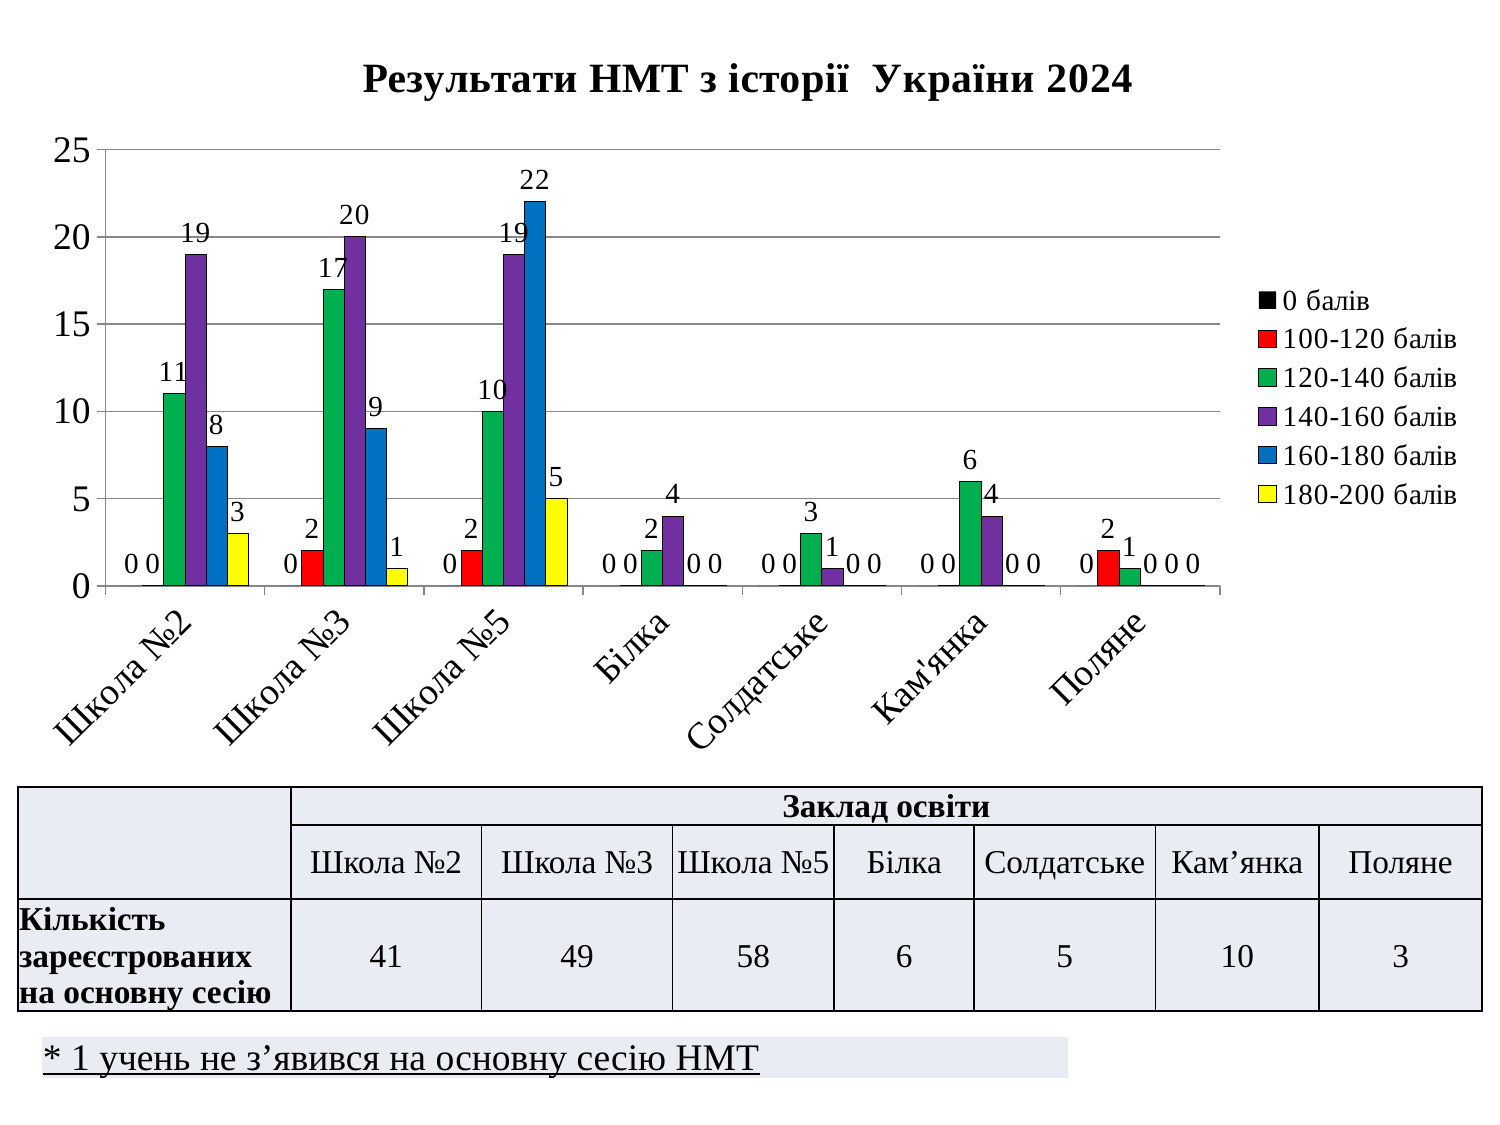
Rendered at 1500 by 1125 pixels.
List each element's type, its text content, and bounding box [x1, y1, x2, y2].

table_cell Поляне [1320, 826, 1481, 898]
table_cell Солдатське [975, 826, 1155, 898]
table_cell 6 [835, 900, 973, 1010]
chart [17, 18, 1480, 776]
table_cell 49 [482, 900, 672, 1010]
table_cell 5 [975, 900, 1155, 1010]
table_cell Школа №2 [292, 826, 481, 898]
table_header [19, 788, 290, 898]
table_cell 41 [292, 900, 481, 1010]
table_cell Кількість зареєстрованих на основну сесію [19, 900, 290, 1010]
table_cell Білка [835, 826, 973, 898]
table_cell Школа №3 [482, 826, 672, 898]
table_header Заклад освіти [292, 788, 1481, 824]
table_cell Кам’янка [1156, 826, 1318, 898]
table_cell 58 [673, 900, 833, 1010]
table_cell 10 [1156, 900, 1318, 1010]
table_header * 1 учень не з’явився на основну сесію НМТ [42, 1037, 1068, 1078]
table_cell 3 [1320, 900, 1481, 1010]
table_cell Школа №5 [673, 826, 833, 898]
